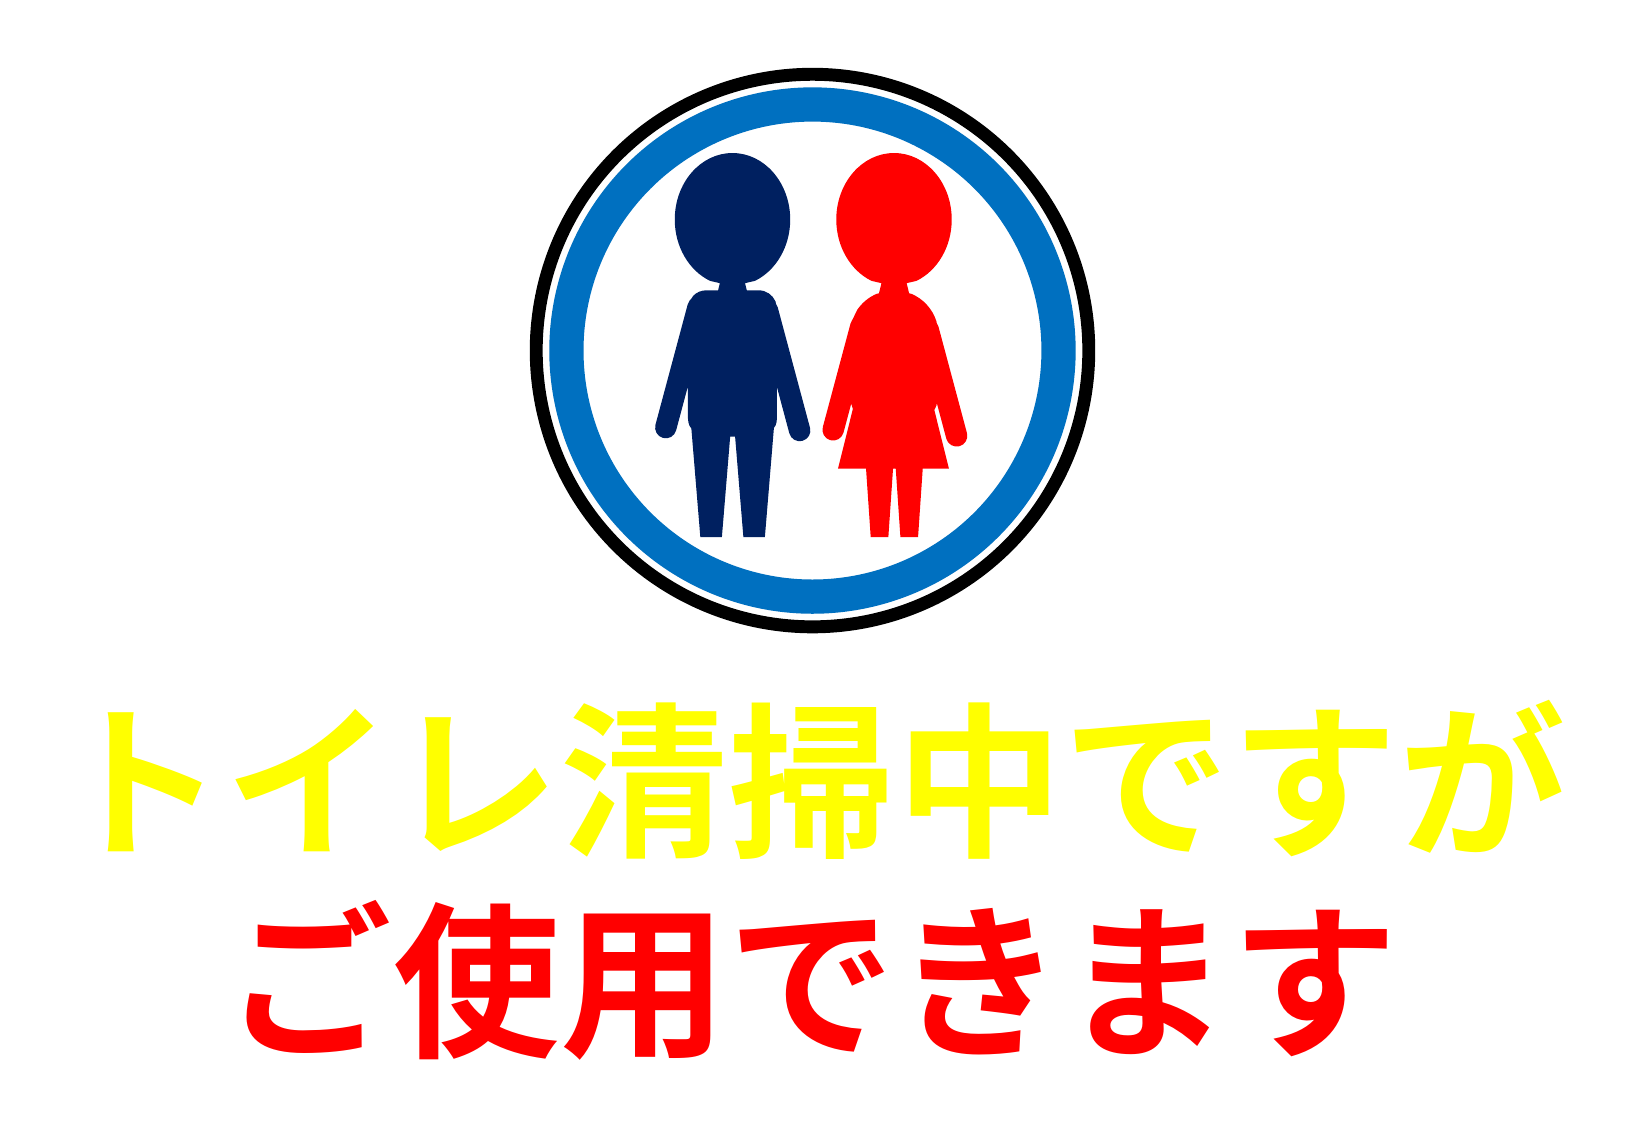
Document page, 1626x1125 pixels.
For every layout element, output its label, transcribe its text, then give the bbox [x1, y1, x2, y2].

text_box トイレ清掃中ですが ご使用できます [0, 670, 1625, 1085]
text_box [529, 67, 1096, 634]
